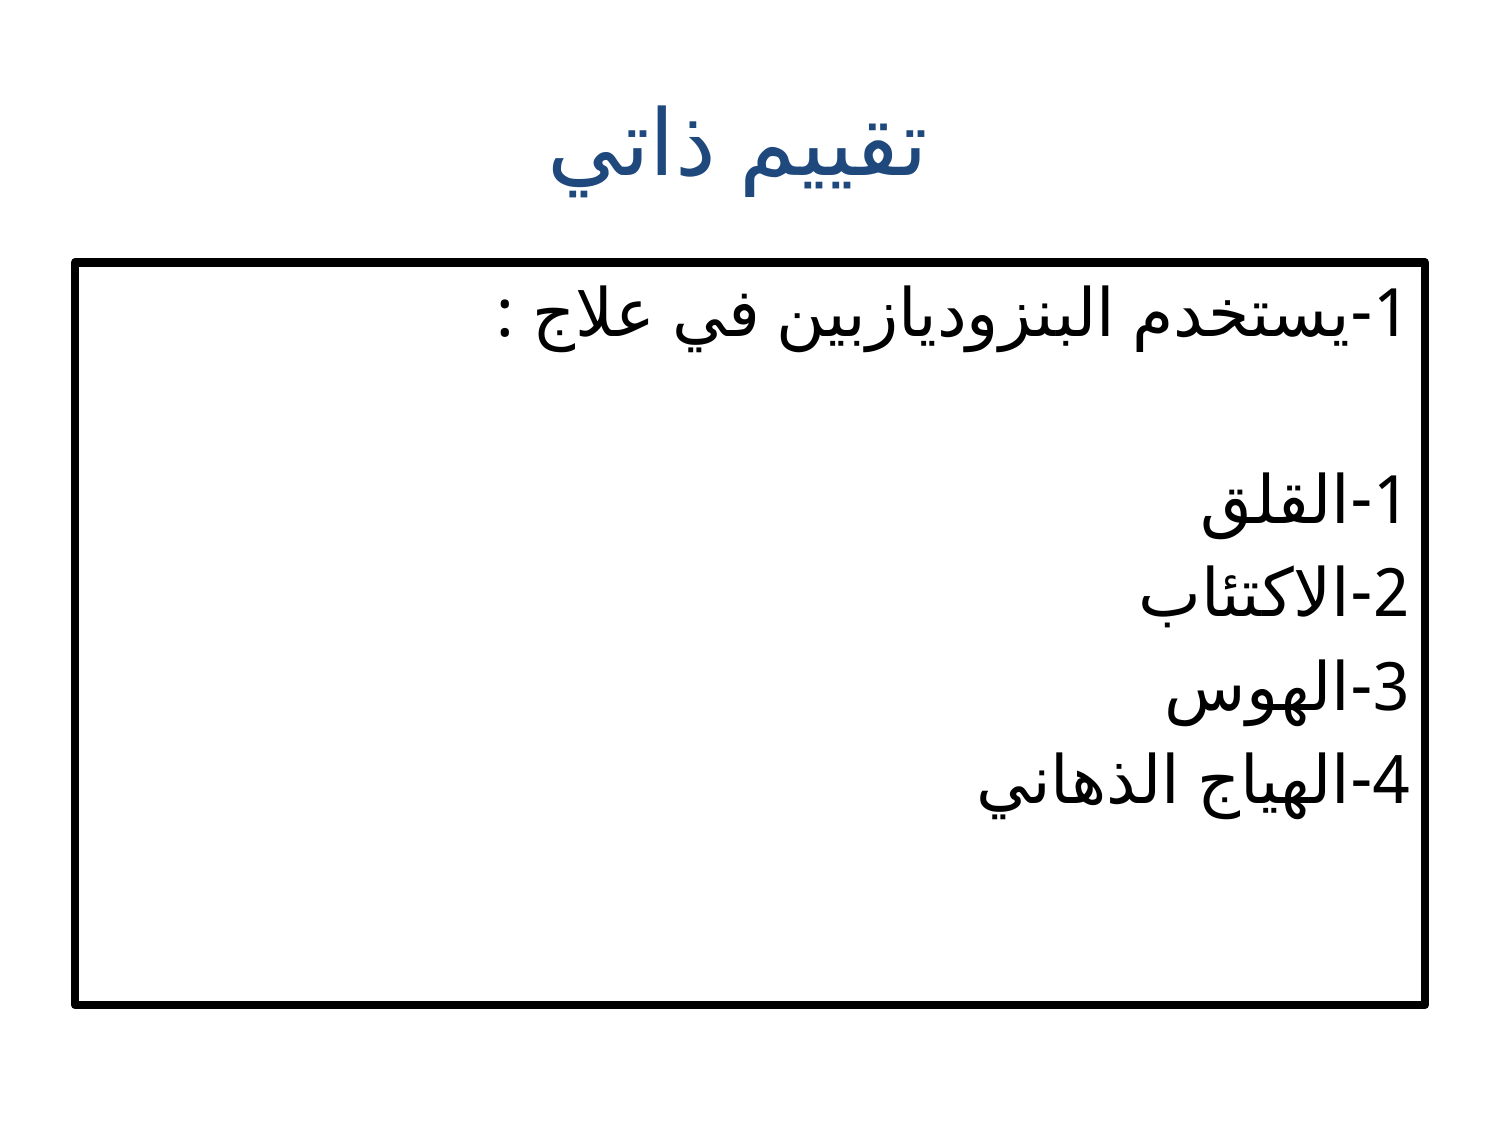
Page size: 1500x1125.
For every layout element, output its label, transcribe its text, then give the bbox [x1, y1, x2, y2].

title تقييم ذاتي [75, 45, 1425, 233]
list 1-يستخدم البنزوديازبين في علاج : 1-القلق 2-الاكتئاب 3-الهوس 4-الهياج الذهاني [75, 262, 1425, 1005]
